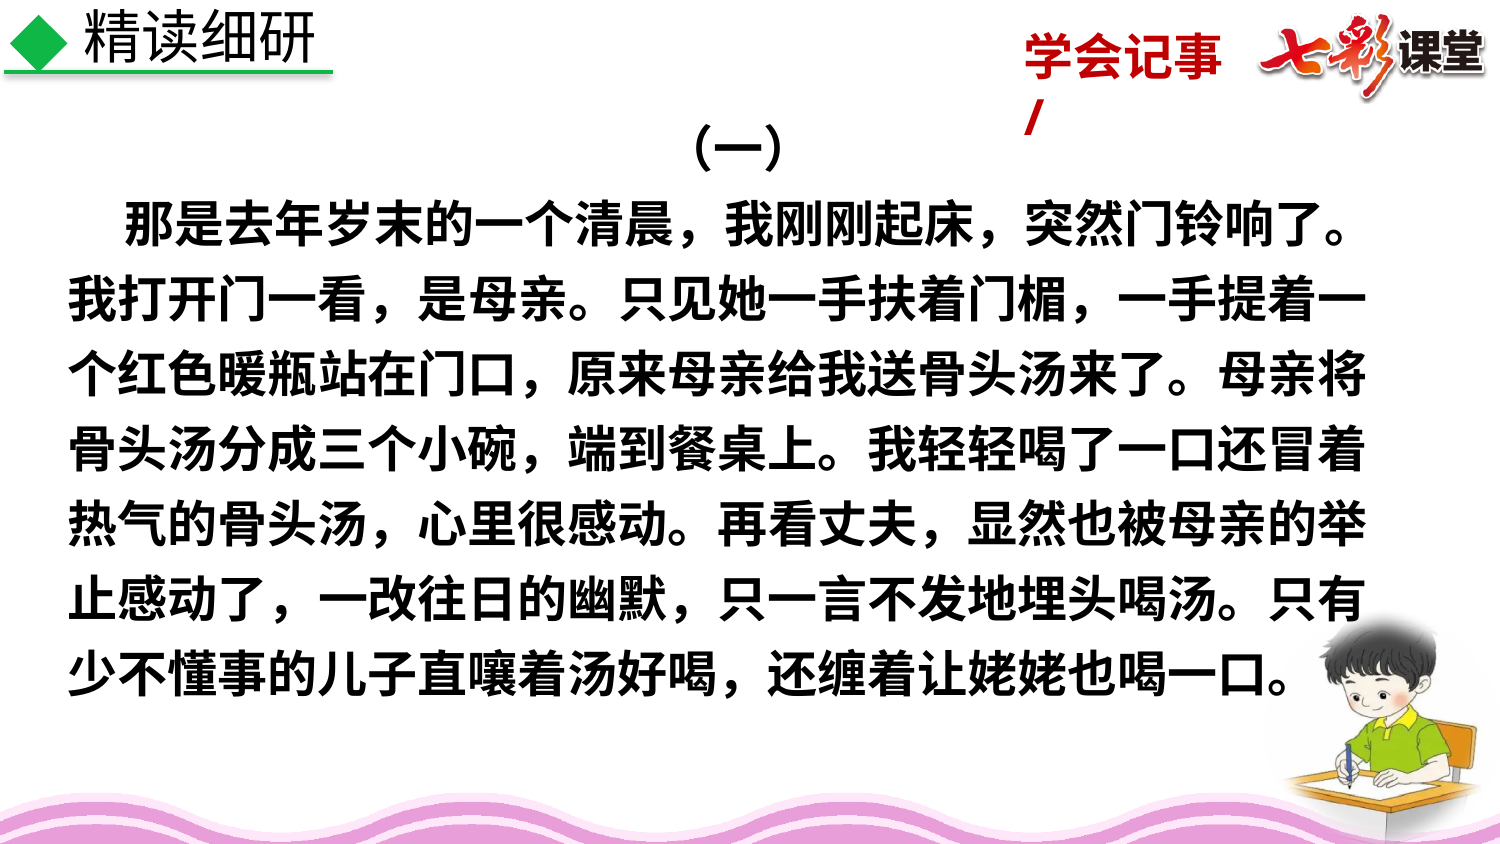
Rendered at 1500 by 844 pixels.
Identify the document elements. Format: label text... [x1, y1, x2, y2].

picture [1254, 8, 1491, 104]
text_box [3, 0, 334, 79]
text_box （一） 那是去年岁末的一个清晨，我刚刚起床，突然门铃响了。我打开门一看，是母亲。只见她一手扶着门楣，一手提着一个红色暖瓶站在门口，原来母亲给我送骨头汤来了。母亲将骨头汤分成三个小碗，端到餐桌上。我轻轻喝了一口还冒着热气的骨头汤，心里很感动。再看丈夫，显然也被母亲的举止感动了，一改往日的幽默，只一言不发地埋头喝汤。只有少不懂事的儿子直嚷着汤好喝，还缠着让姥姥也喝一口。 [53, 94, 1424, 710]
picture [0, 652, 1500, 844]
